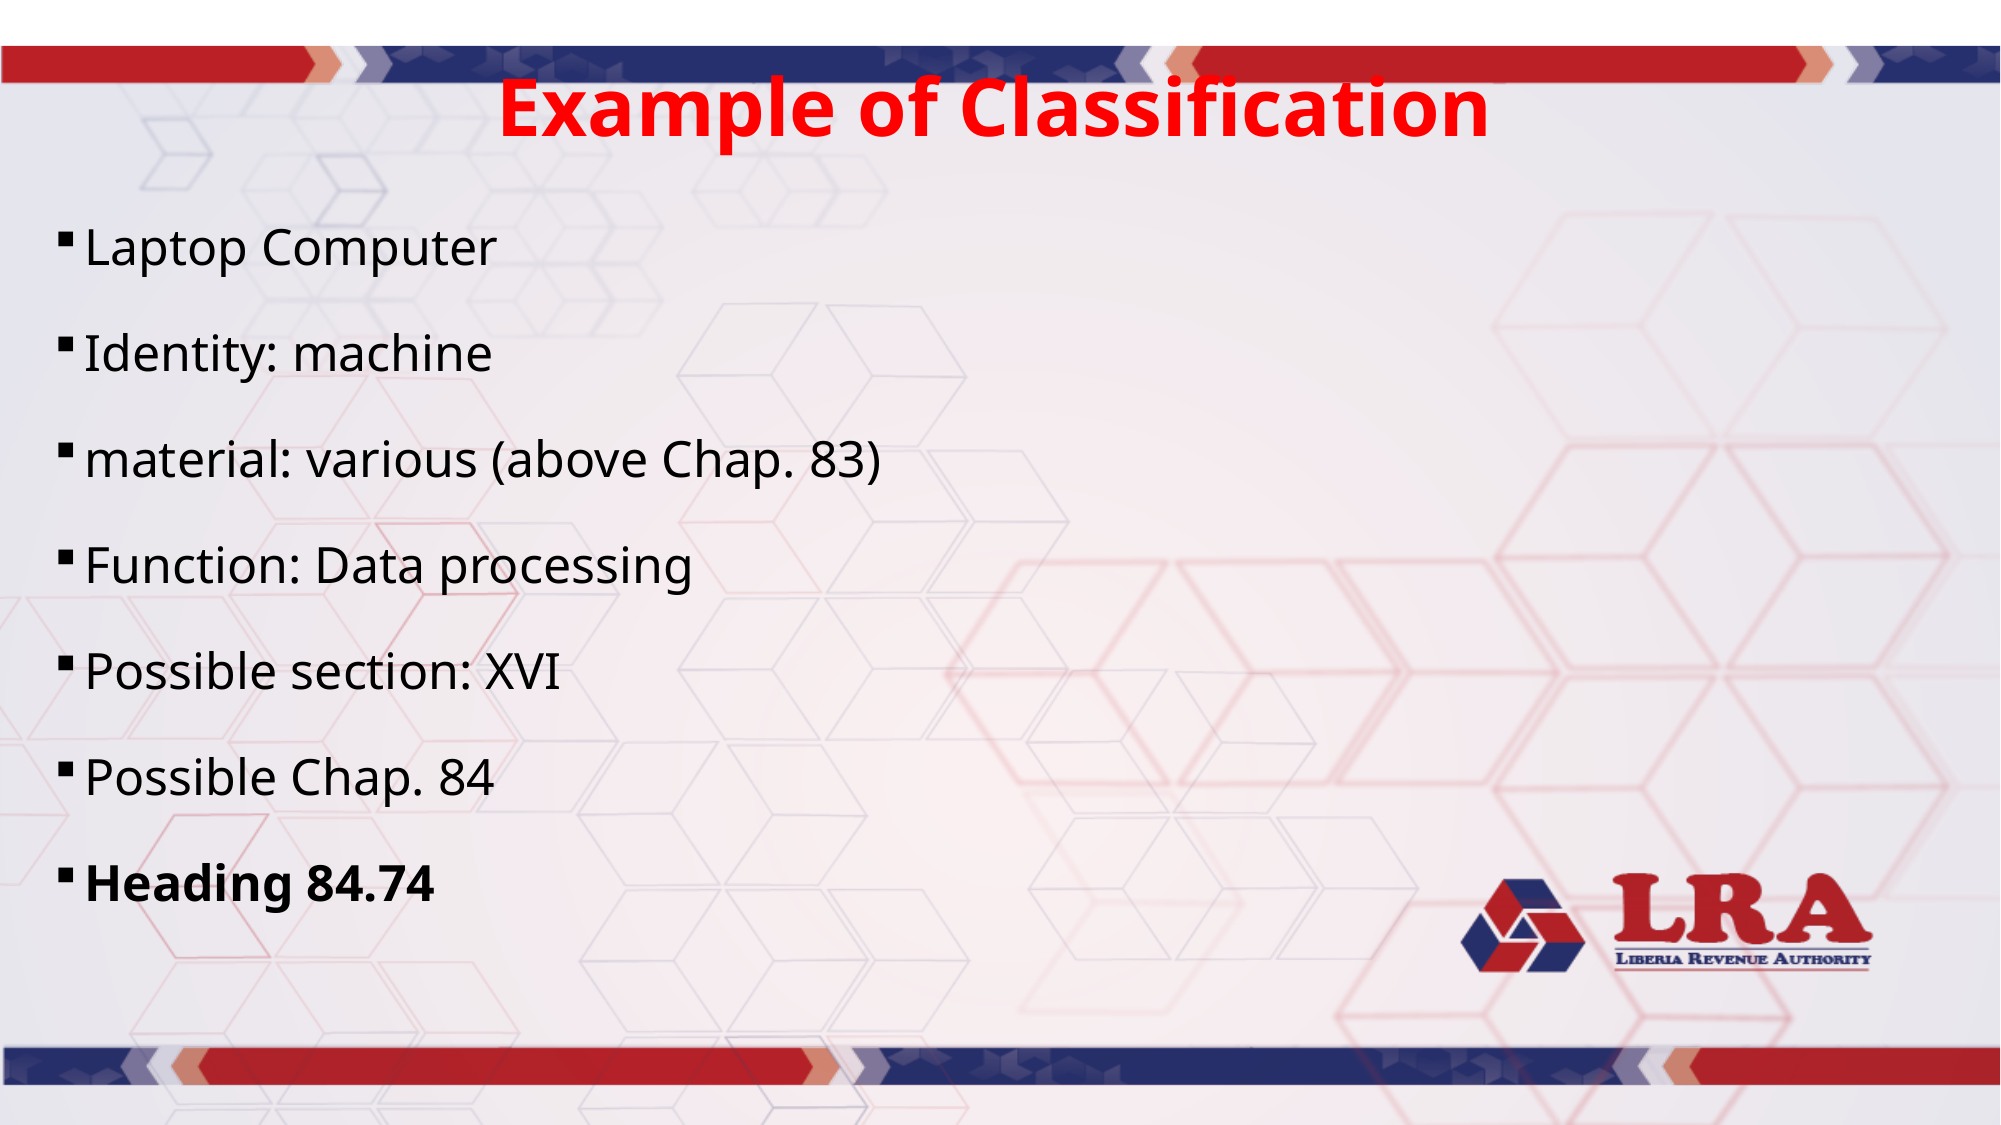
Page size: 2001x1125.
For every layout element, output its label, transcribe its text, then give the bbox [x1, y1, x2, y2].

picture [0, 0, 2001, 1125]
list Laptop Computer Identity: machine material: various (above Chap. 83) Function: Data processing Possible section: XVI Possible Chap. 84 Heading 84.74 [39, 165, 1970, 1125]
title Example of Classification [31, 59, 1958, 162]
